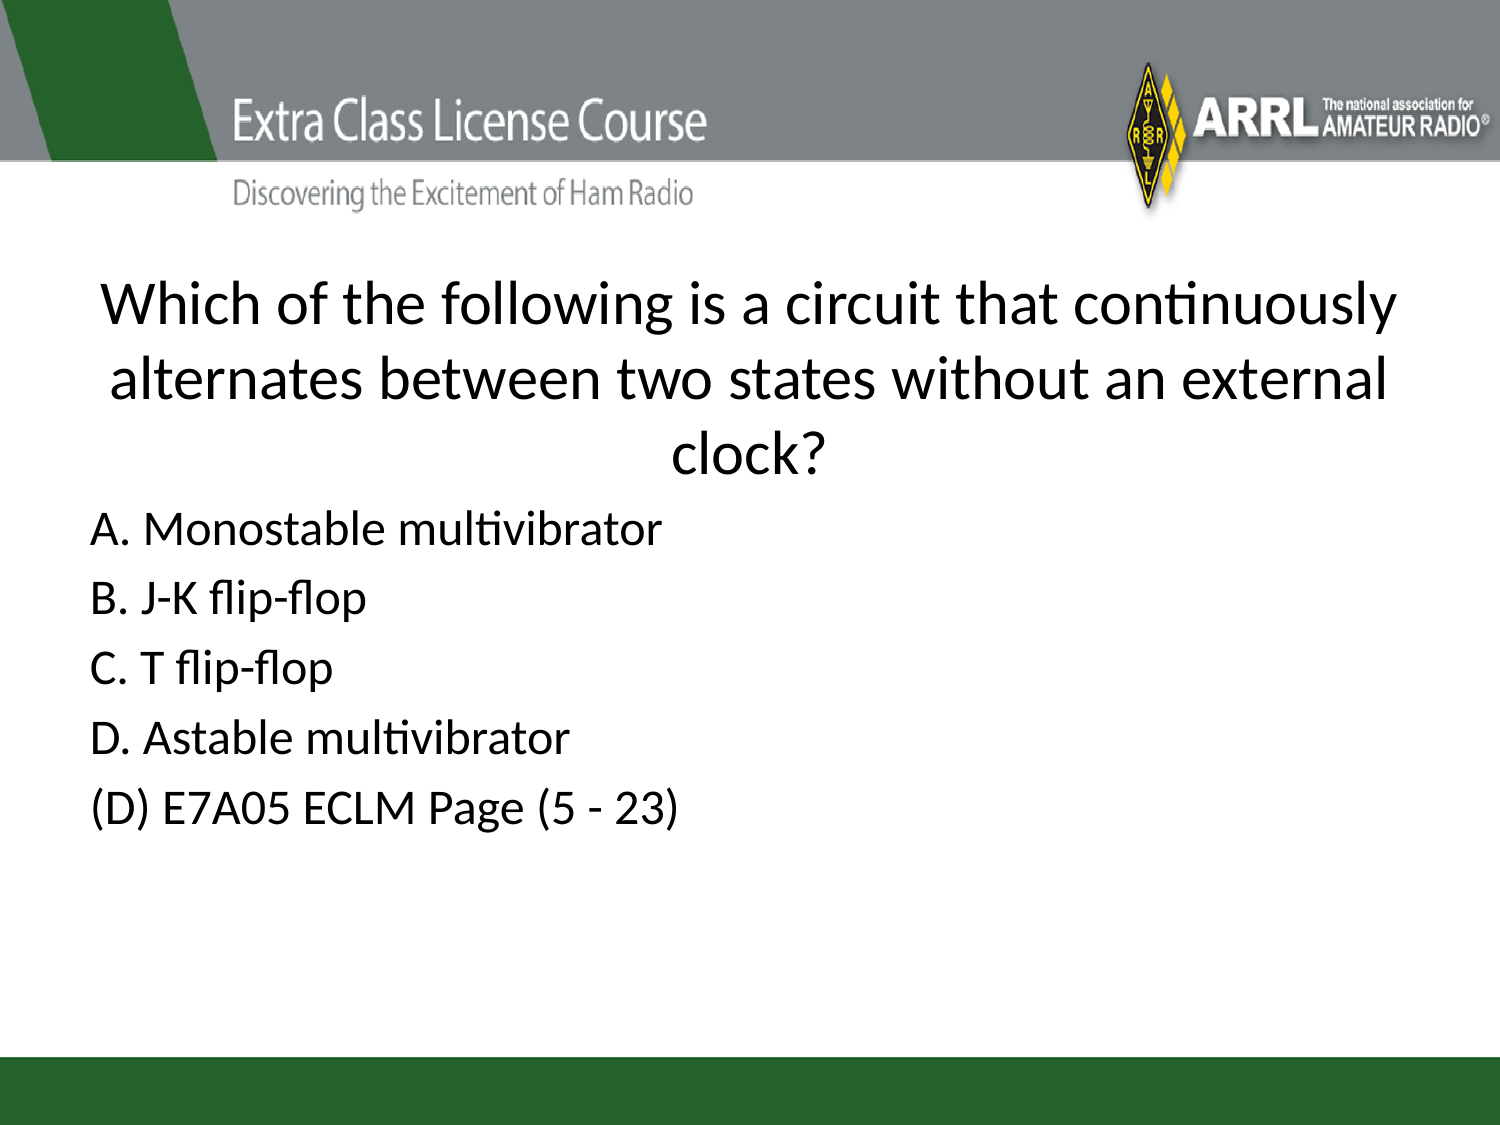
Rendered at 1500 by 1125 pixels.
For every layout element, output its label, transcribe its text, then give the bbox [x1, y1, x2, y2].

list A. Monostable multivibrator B. J-K flip-flop C. T flip-flop D. Astable multivibrator (D) E7A05 ECLM Page (5 - 23) [75, 487, 1425, 1005]
title Which of the following is a circuit that continuously alternates between two states without an external clock? [75, 254, 1425, 435]
picture [0, 0, 1500, 1125]
